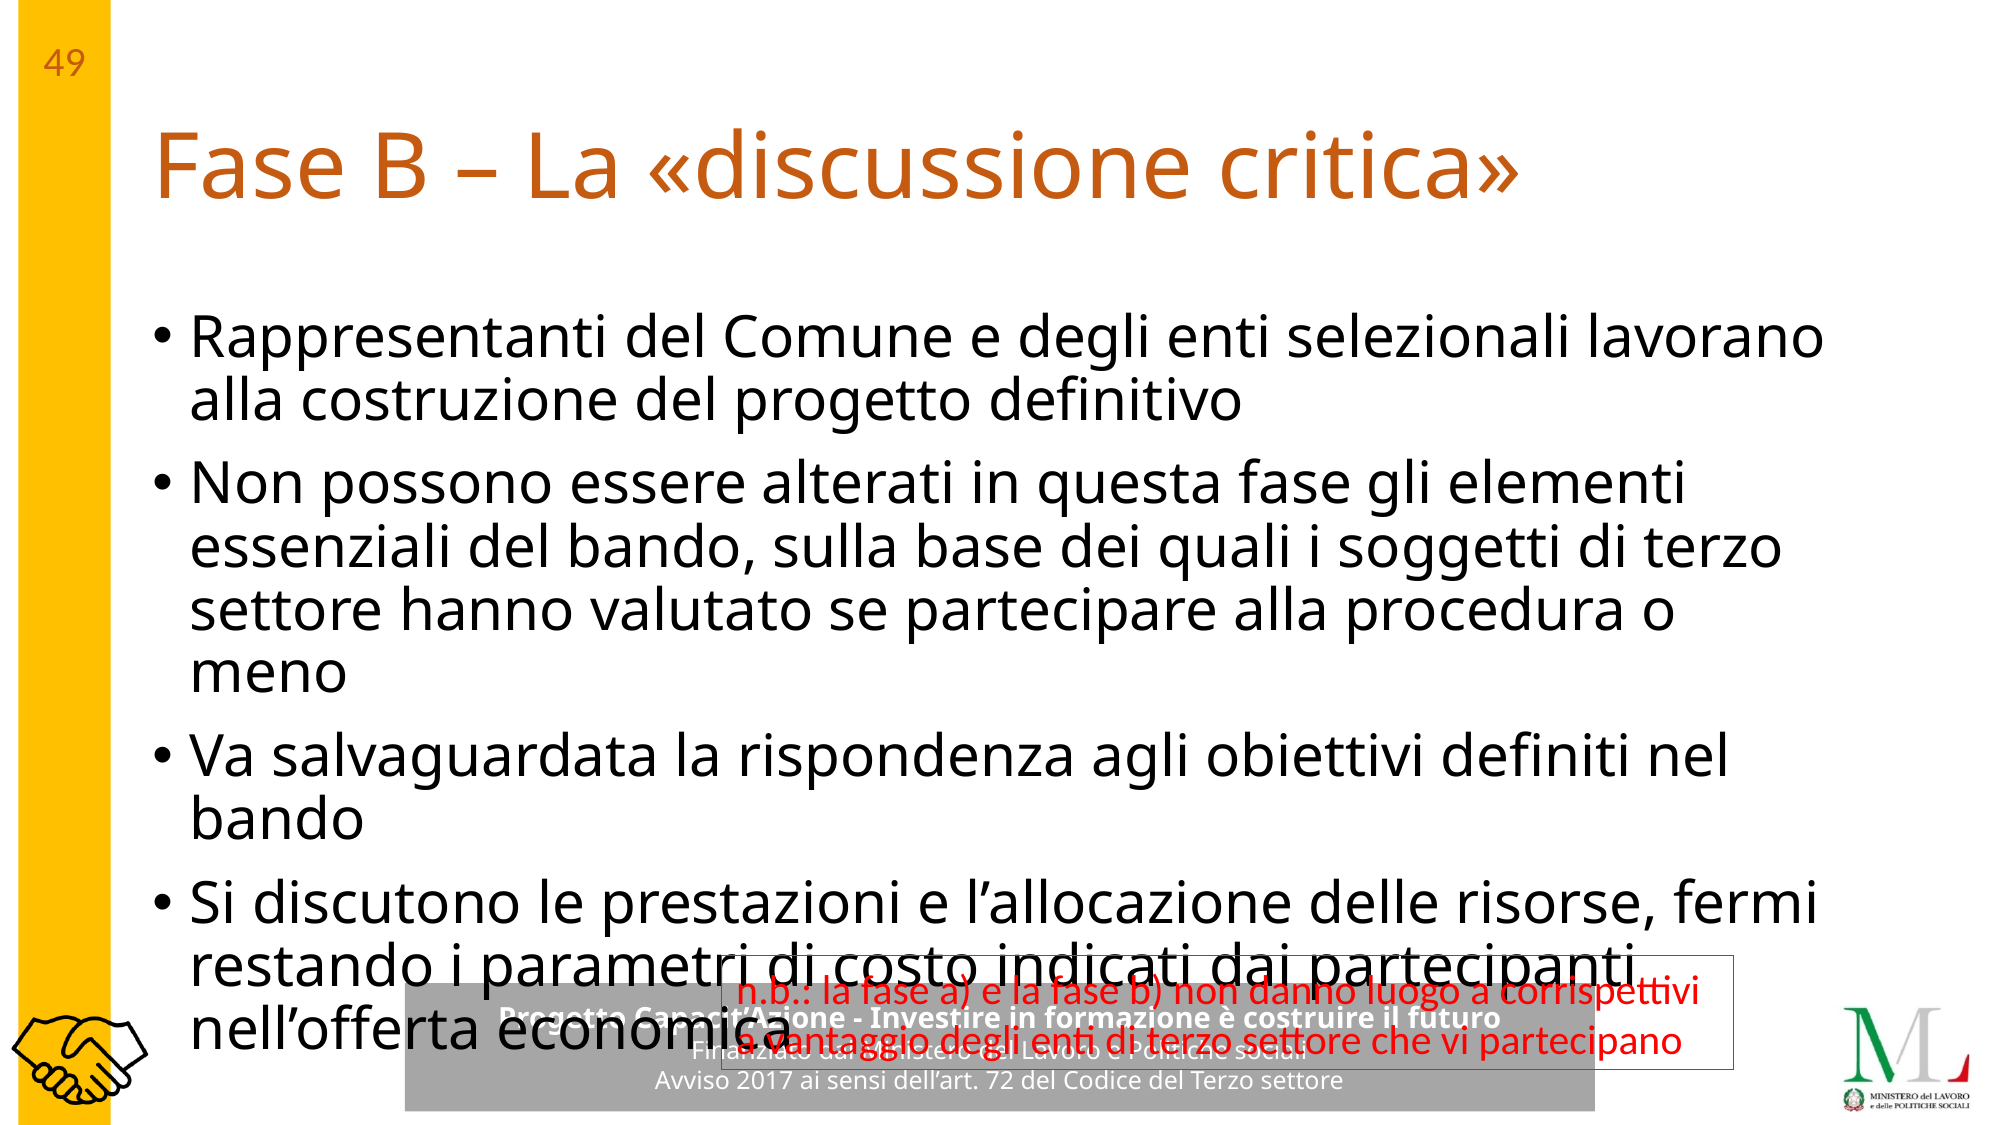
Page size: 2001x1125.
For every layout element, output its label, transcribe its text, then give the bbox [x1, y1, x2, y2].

picture [10, 1009, 149, 1109]
text_box n.b.: la fase a) e la fase b) non danno luogo a corrispettivi a vantaggio degli enti di terzo settore che vi partecipano [721, 955, 1734, 1070]
list Rappresentanti del Comune e degli enti selezionali lavorano alla costruzione del progetto definitivo Non possono essere alterati in questa fase gli elementi essenziali del bando, sulla base dei quali i soggetti di terzo settore hanno valutato se partecipare alla procedura o meno Va salvaguardata la rispondenza agli obiettivi definiti nel bando Si discutono le prestazioni e l’allocazione delle risorse, fermi restando i parametri di costo indicati dai partecipanti nell’offerta economica [137, 299, 1863, 1014]
slide_number 49 [1911, 1057, 1995, 1118]
picture [1826, 1006, 1987, 1112]
title Fase B – La «discussione critica» [137, 59, 1863, 278]
